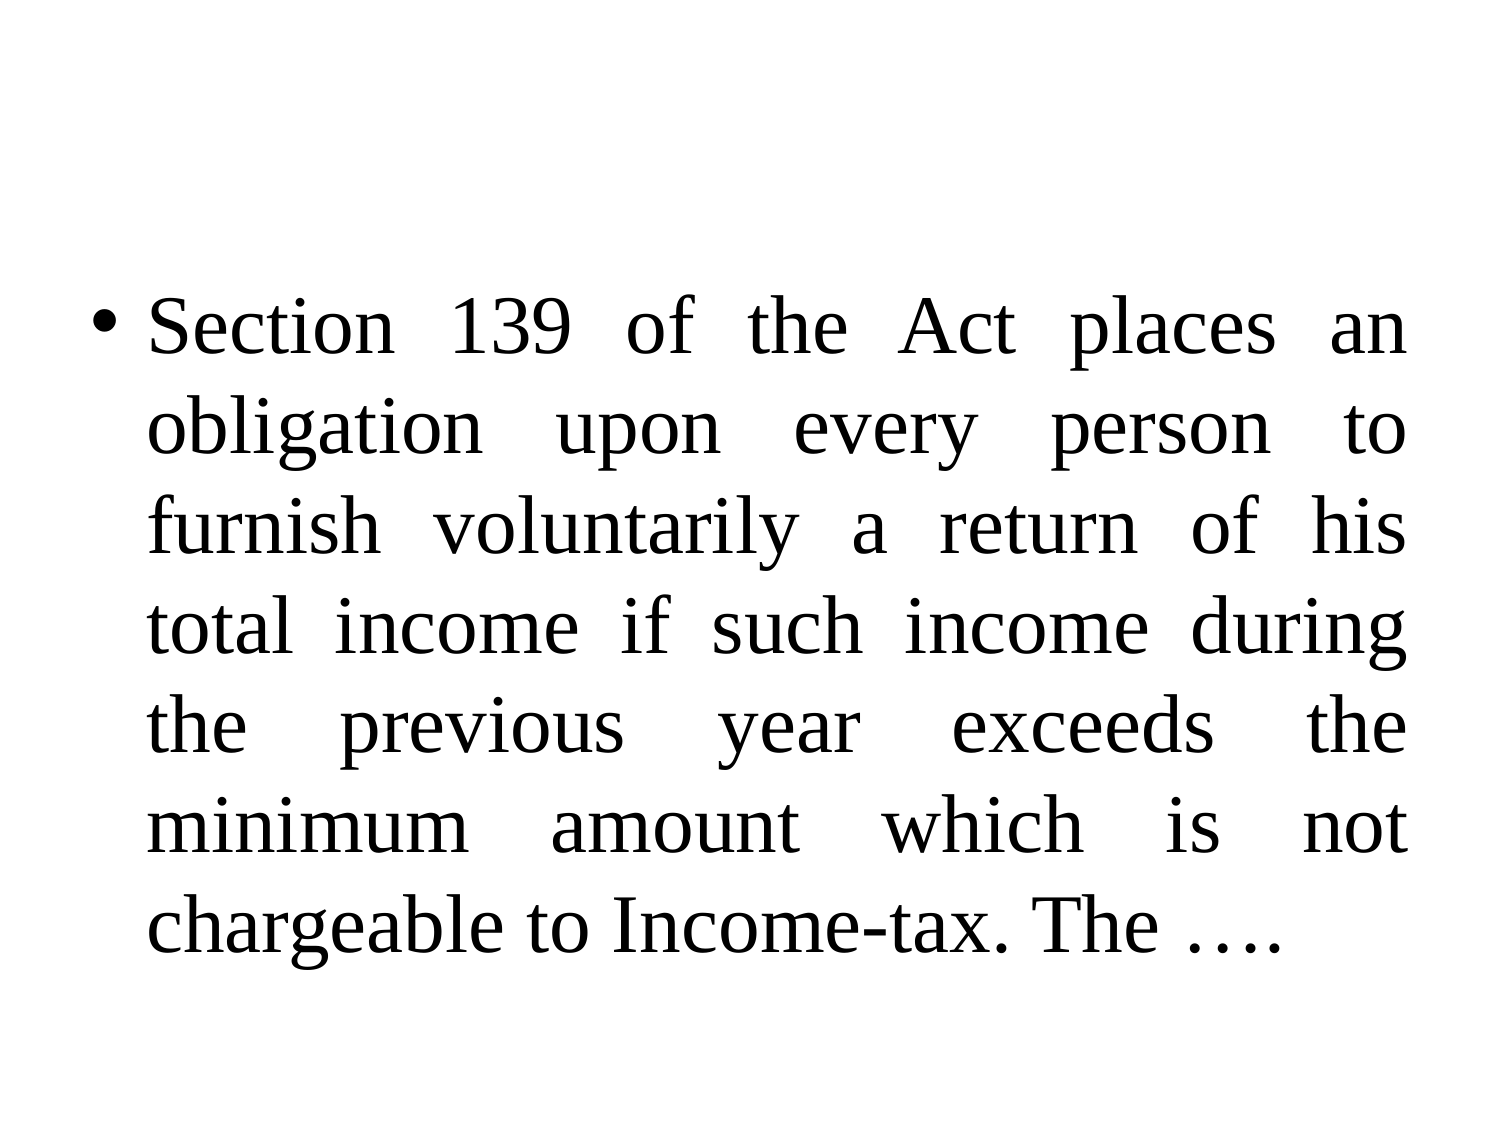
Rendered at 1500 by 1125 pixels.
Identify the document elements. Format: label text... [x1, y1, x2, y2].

list Section 139 of the Act places an obligation upon every person to furnish voluntarily a return of his total income if such income during the previous year exceeds the minimum amount which is not chargeable to Income-tax. The …. [75, 262, 1425, 1005]
